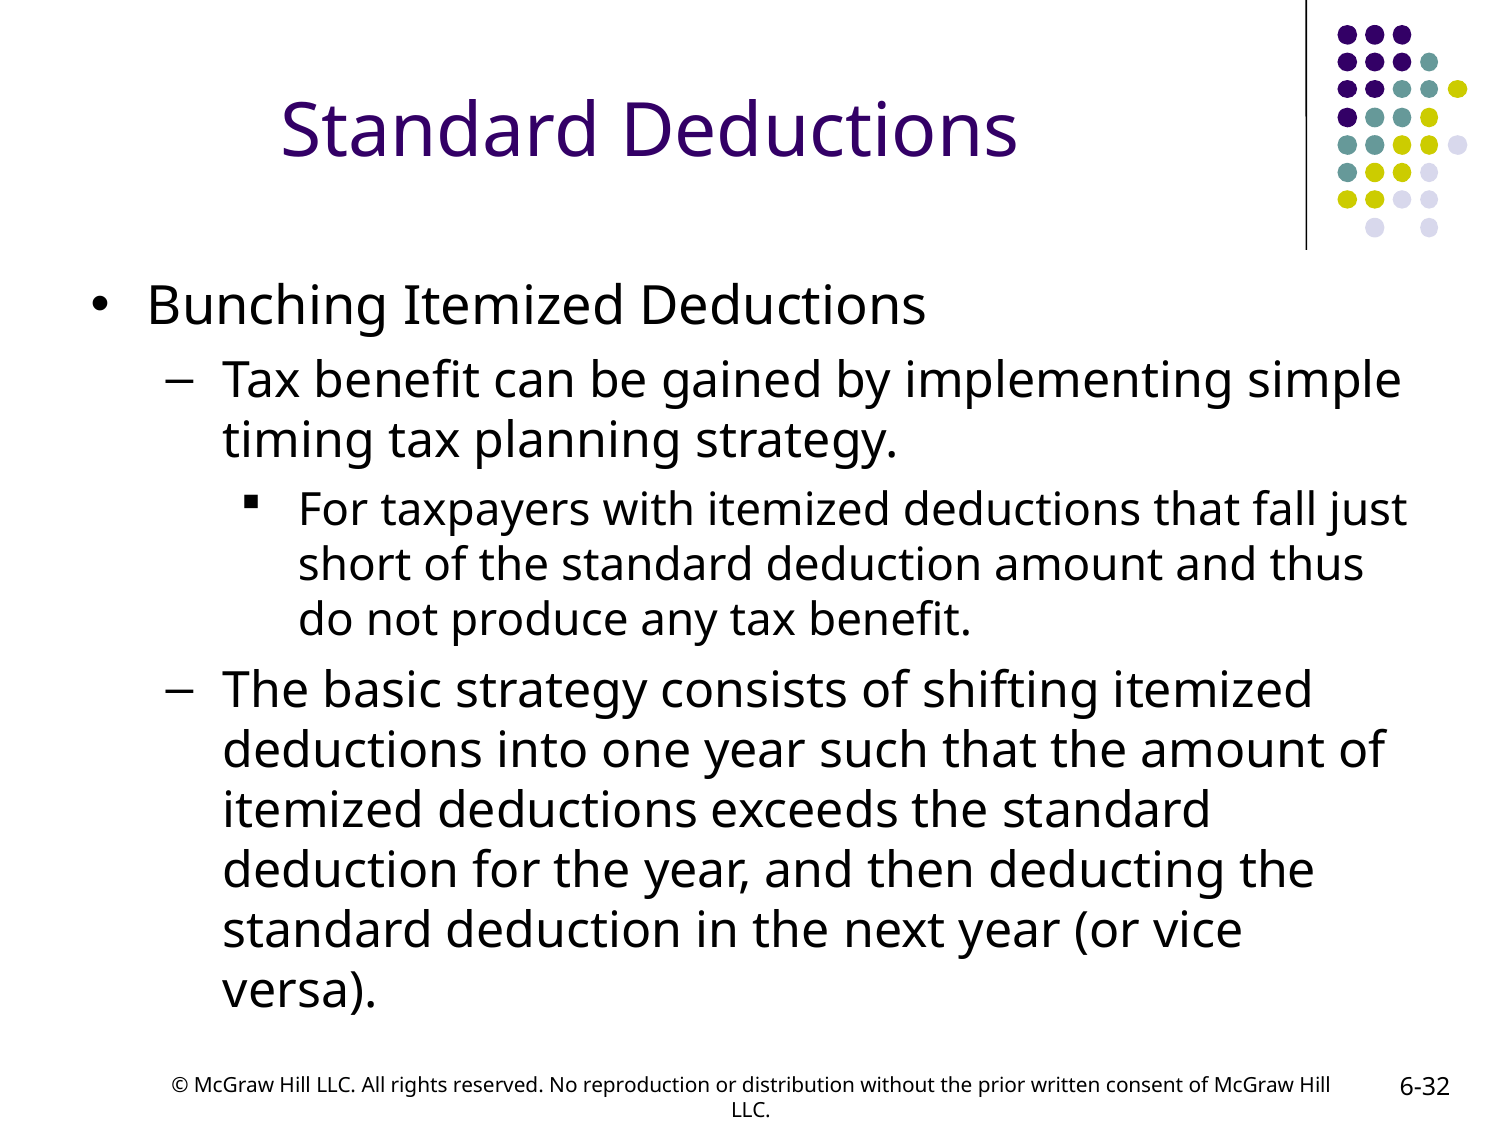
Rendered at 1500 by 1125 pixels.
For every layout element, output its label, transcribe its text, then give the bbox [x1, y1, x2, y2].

list Bunching Itemized Deductions Tax benefit can be gained by implementing simple timing tax planning strategy. For taxpayers with itemized deductions that fall just short of the standard deduction amount and thus do not produce any tax benefit. The basic strategy consists of shifting itemized deductions into one year such that the amount of itemized deductions exceeds the standard deduction for the year, and then deducting the standard deduction in the next year (or vice versa). [75, 262, 1425, 1050]
title Standard Deductions [25, 24, 1275, 228]
